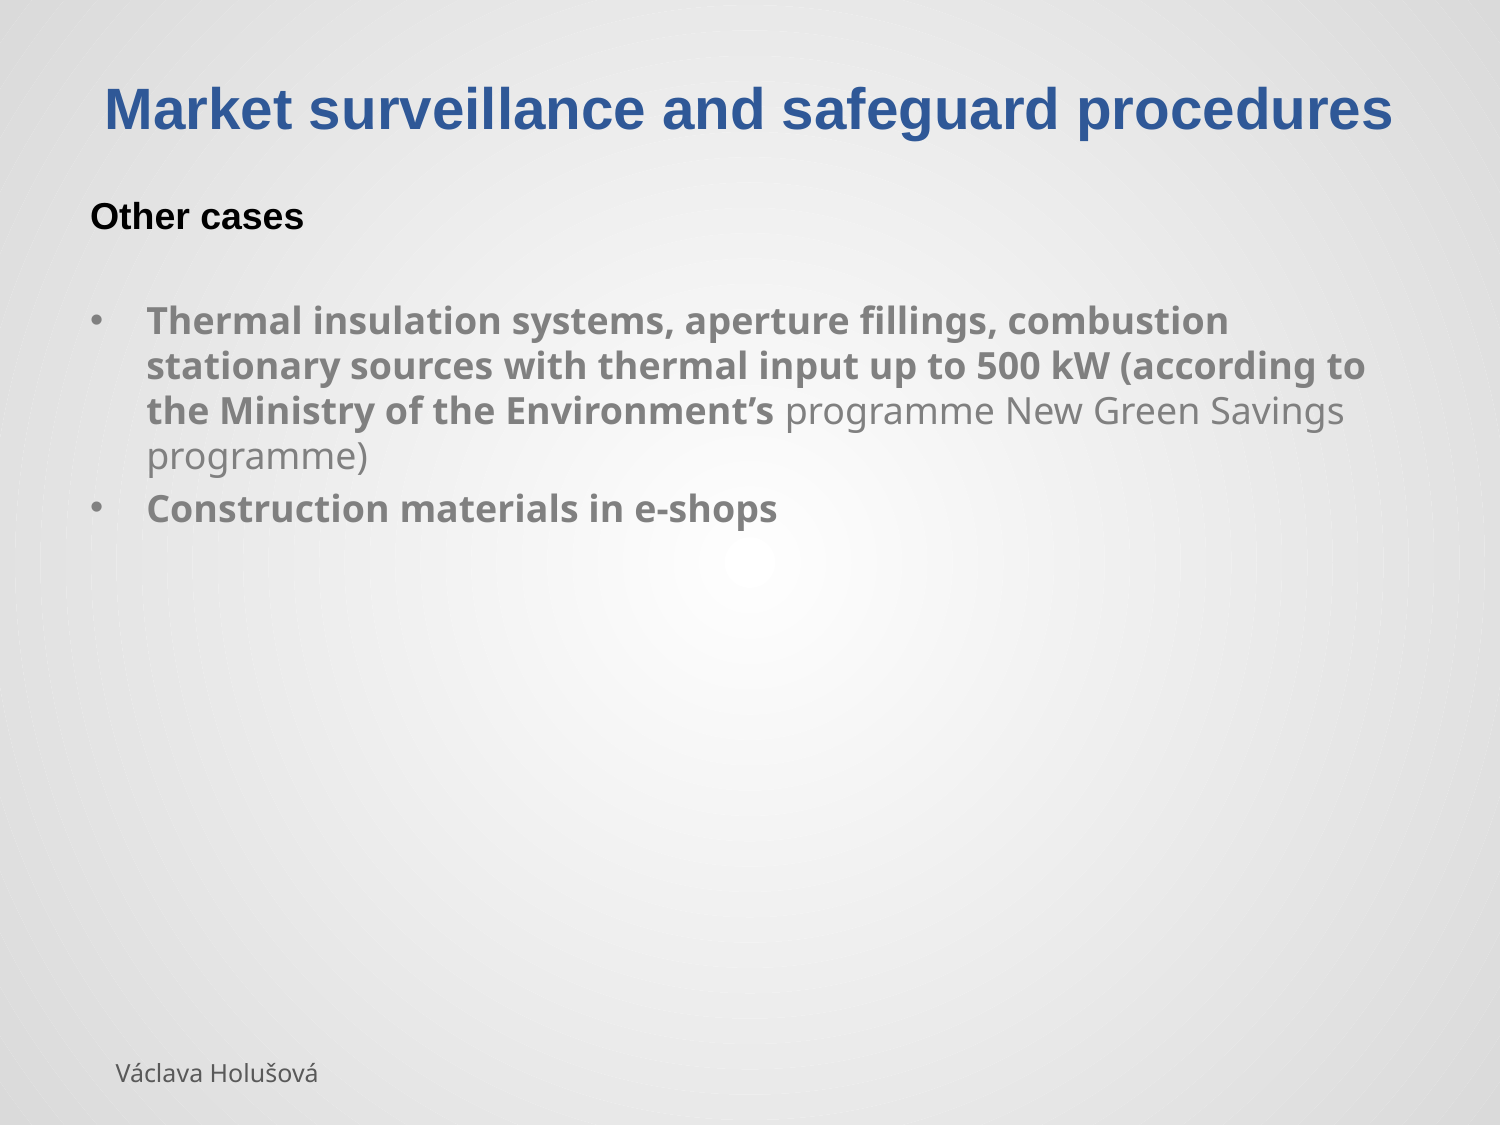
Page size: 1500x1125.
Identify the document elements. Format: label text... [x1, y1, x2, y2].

footer Václava Holušová [108, 1042, 576, 1103]
list Other cases Thermal insulation systems, aperture fillings, combustion stationary sources with thermal input up to 500 kW (according to the Ministry of the Environment’s programme New Green Savings programme) Construction materials in e-shops [75, 184, 1425, 1005]
title Market surveillance and safeguard procedures [75, 0, 1425, 149]
